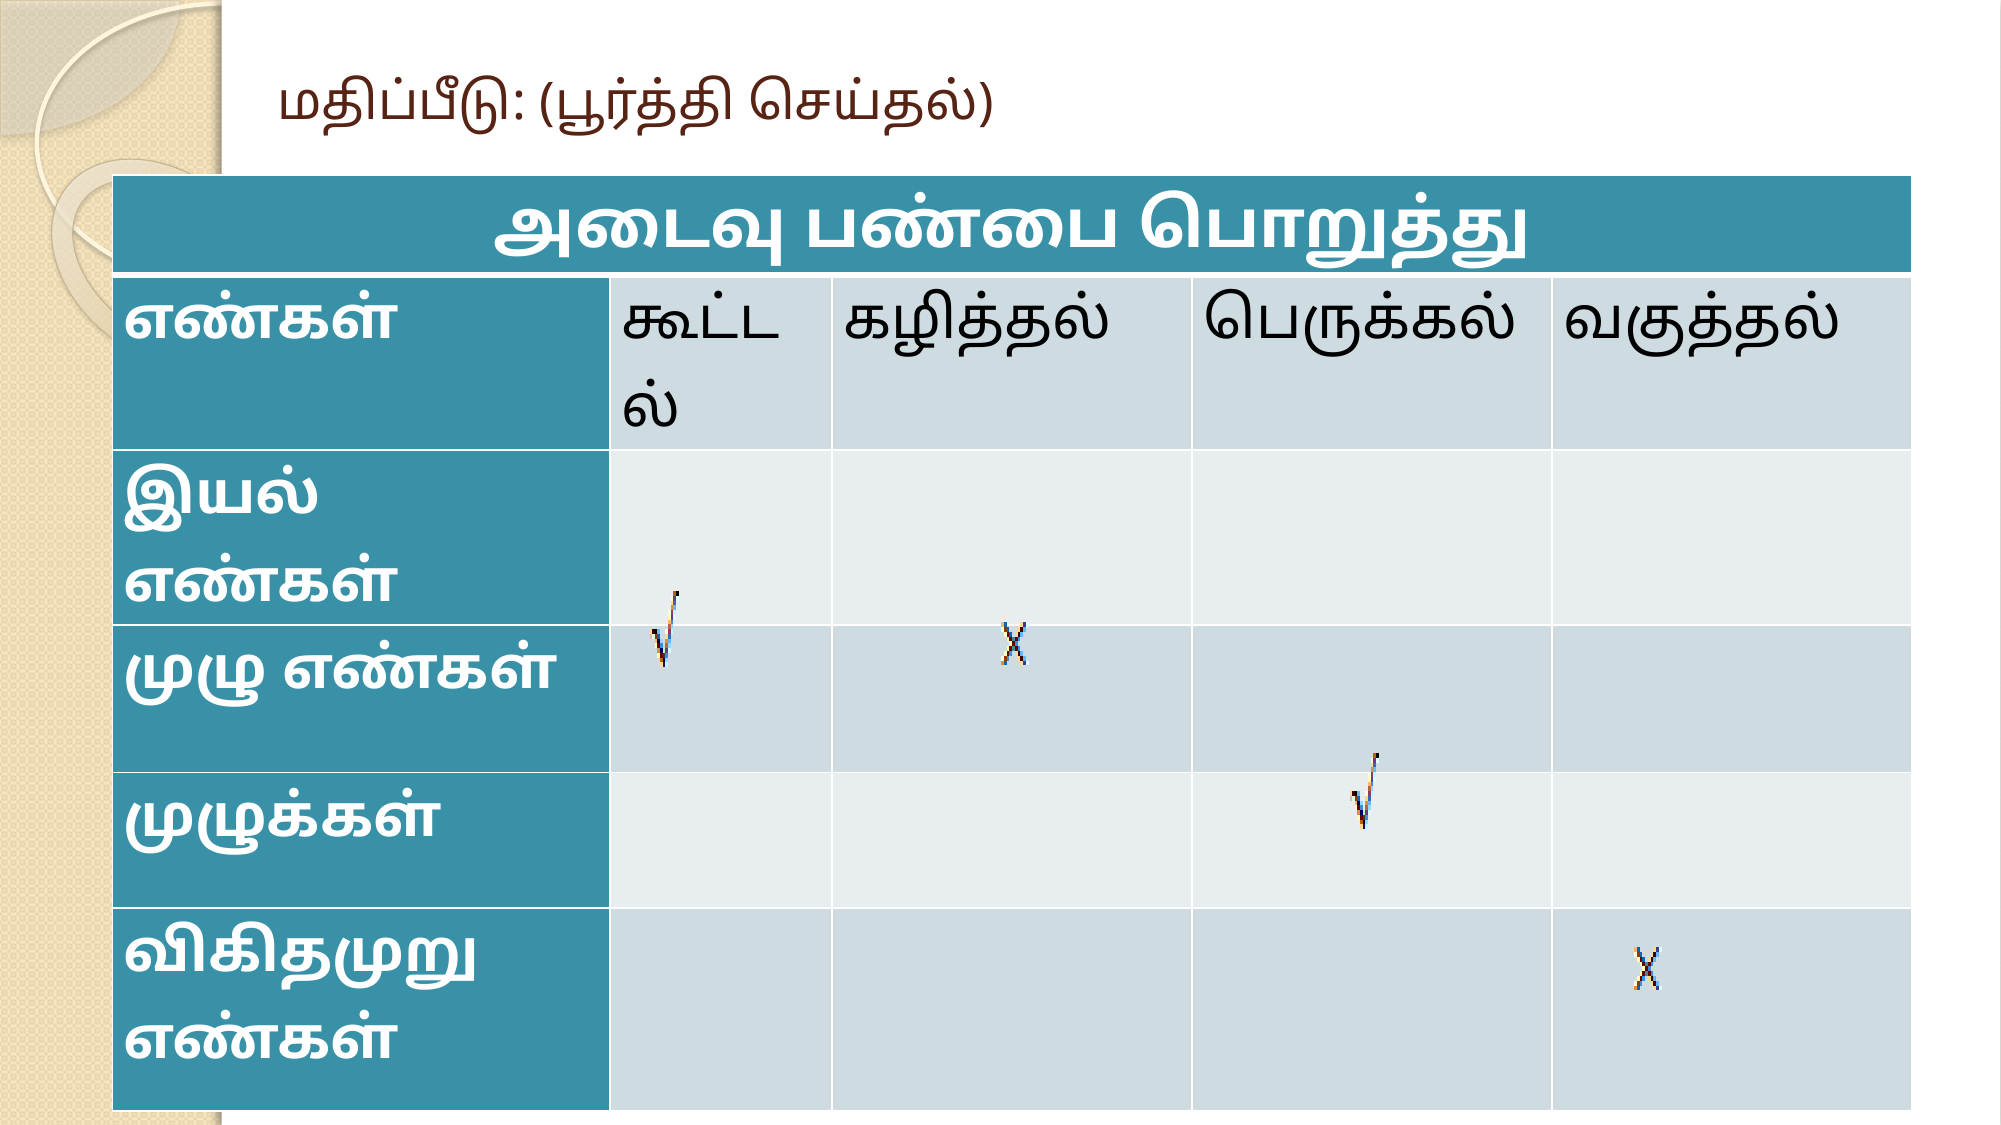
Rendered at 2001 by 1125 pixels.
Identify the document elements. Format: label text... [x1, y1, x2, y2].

table_cell விகிதமுறு எண்கள் [113, 909, 609, 1110]
table_cell பெருக்கல் [1193, 278, 1551, 449]
picture [1632, 924, 1662, 1029]
table_cell [833, 773, 1191, 907]
table_cell முழு எண்கள் [113, 626, 609, 772]
table_cell [833, 626, 1191, 772]
table_cell [833, 451, 1191, 624]
table_cell [1193, 909, 1551, 1110]
table_cell [1553, 773, 1911, 907]
table_cell வகுத்தல் [1553, 278, 1911, 449]
table_cell முழுக்கள் [113, 773, 609, 907]
table_cell [611, 626, 831, 772]
table_cell [1193, 773, 1551, 907]
table_cell கூட்டல் [611, 278, 831, 449]
table_header அடைவு பண்பை பொறுத்து [113, 176, 1911, 272]
table_cell கழித்தல் [833, 278, 1191, 449]
table_cell [611, 773, 831, 907]
table_cell [1553, 909, 1911, 1110]
picture [649, 587, 679, 696]
picture [1349, 749, 1379, 859]
table_cell [1193, 451, 1551, 624]
table_cell [1553, 626, 1911, 772]
table_cell [833, 909, 1191, 1110]
table_cell [1193, 626, 1551, 772]
table_cell [611, 909, 831, 1110]
table_cell [611, 451, 831, 624]
picture [999, 599, 1029, 704]
table_cell [1553, 451, 1911, 624]
title மதிப்பீடு: (பூர்த்தி செய்தல்) [262, 59, 1863, 138]
table_cell எண்கள் [113, 278, 609, 449]
table_cell இயல் எண்கள் [113, 451, 609, 624]
